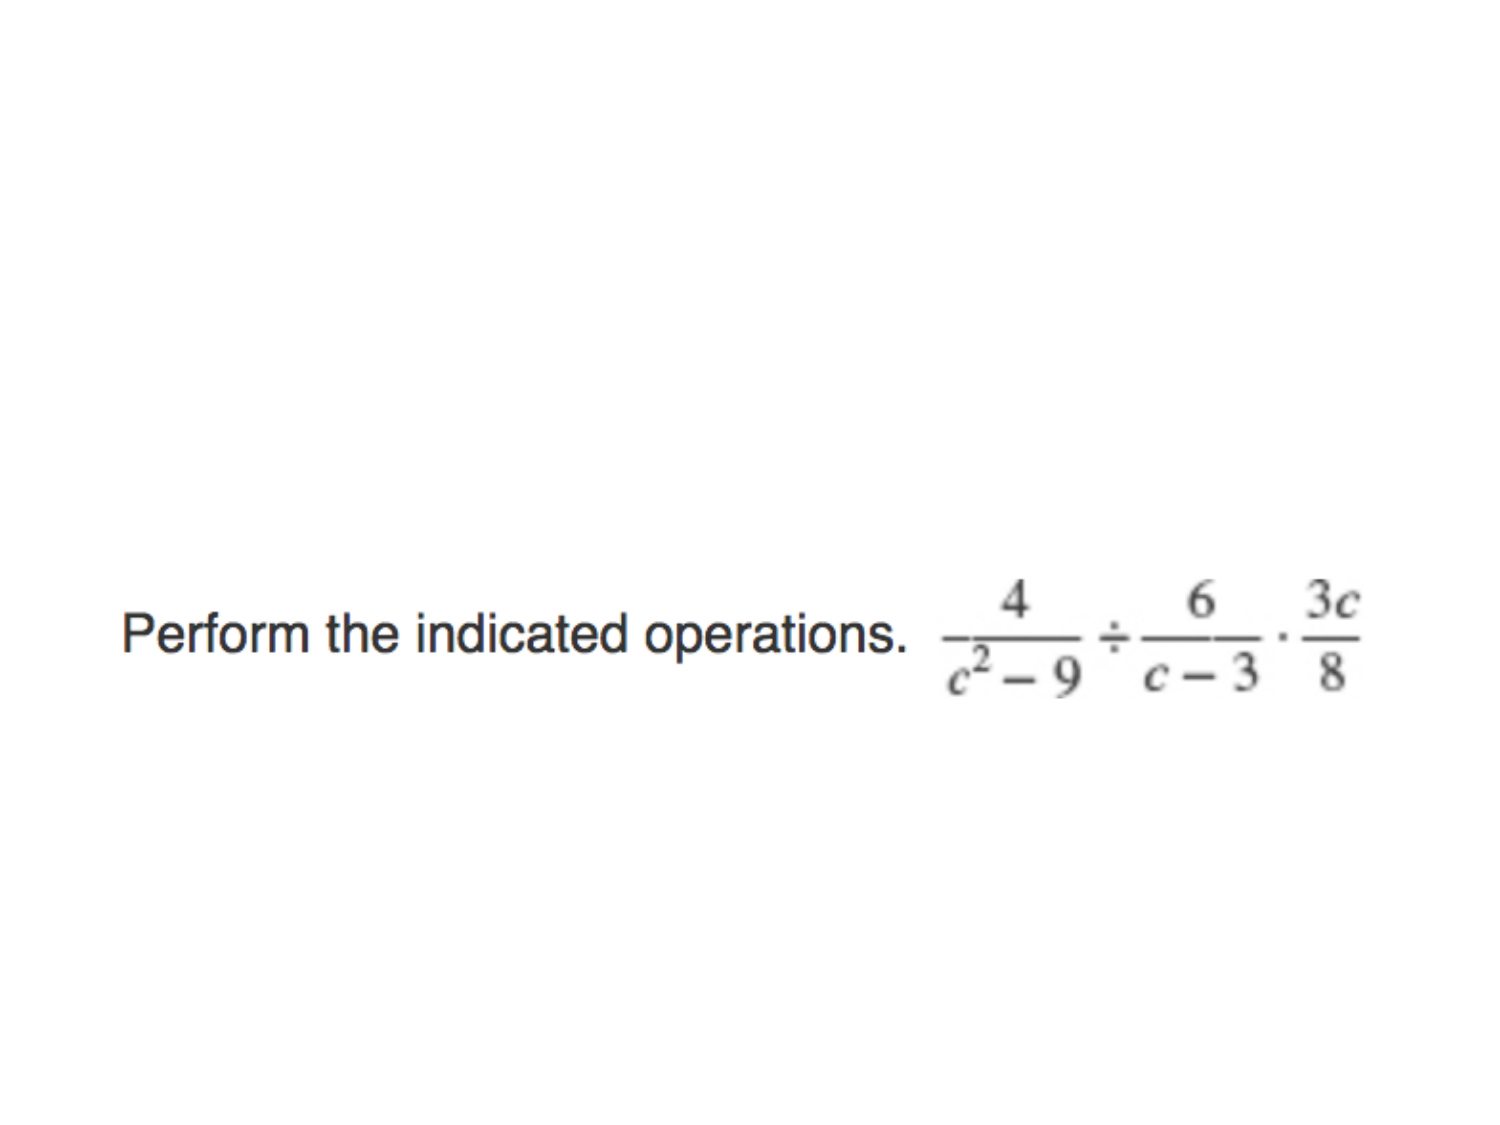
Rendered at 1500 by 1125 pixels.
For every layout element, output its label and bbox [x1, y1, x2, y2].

list [74, 262, 1426, 1006]
